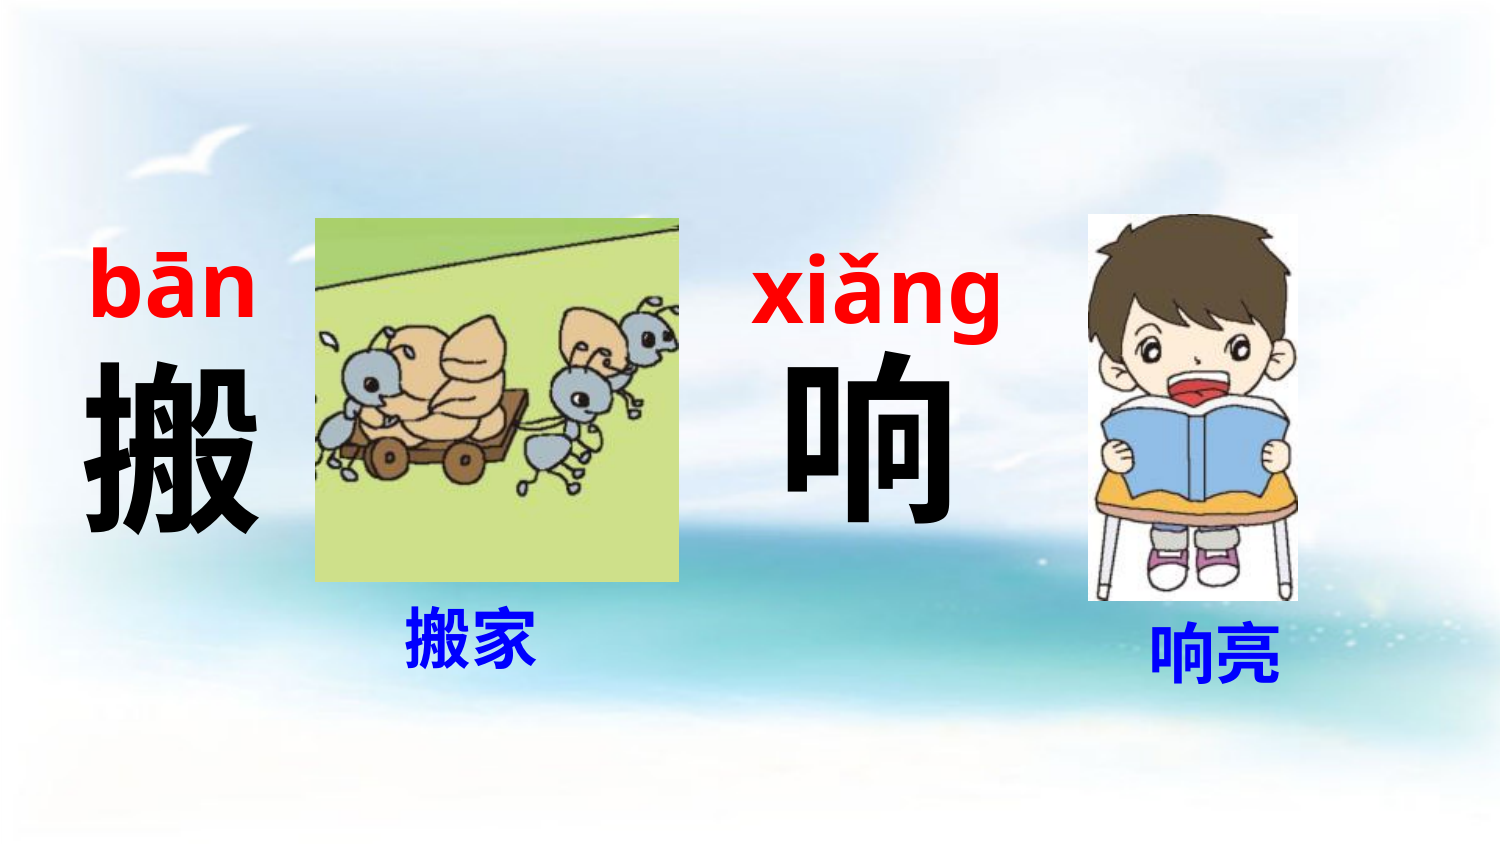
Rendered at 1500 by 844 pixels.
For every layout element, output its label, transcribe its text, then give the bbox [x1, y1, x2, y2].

text_box 搬 [65, 327, 279, 563]
text_box 响亮 [1134, 604, 1377, 700]
text_box bān [71, 218, 275, 344]
text_box 响 [761, 350, 975, 551]
picture [0, 0, 1500, 844]
text_box 搬家 [389, 591, 557, 685]
text_box xiǎnɡ [736, 224, 1021, 350]
